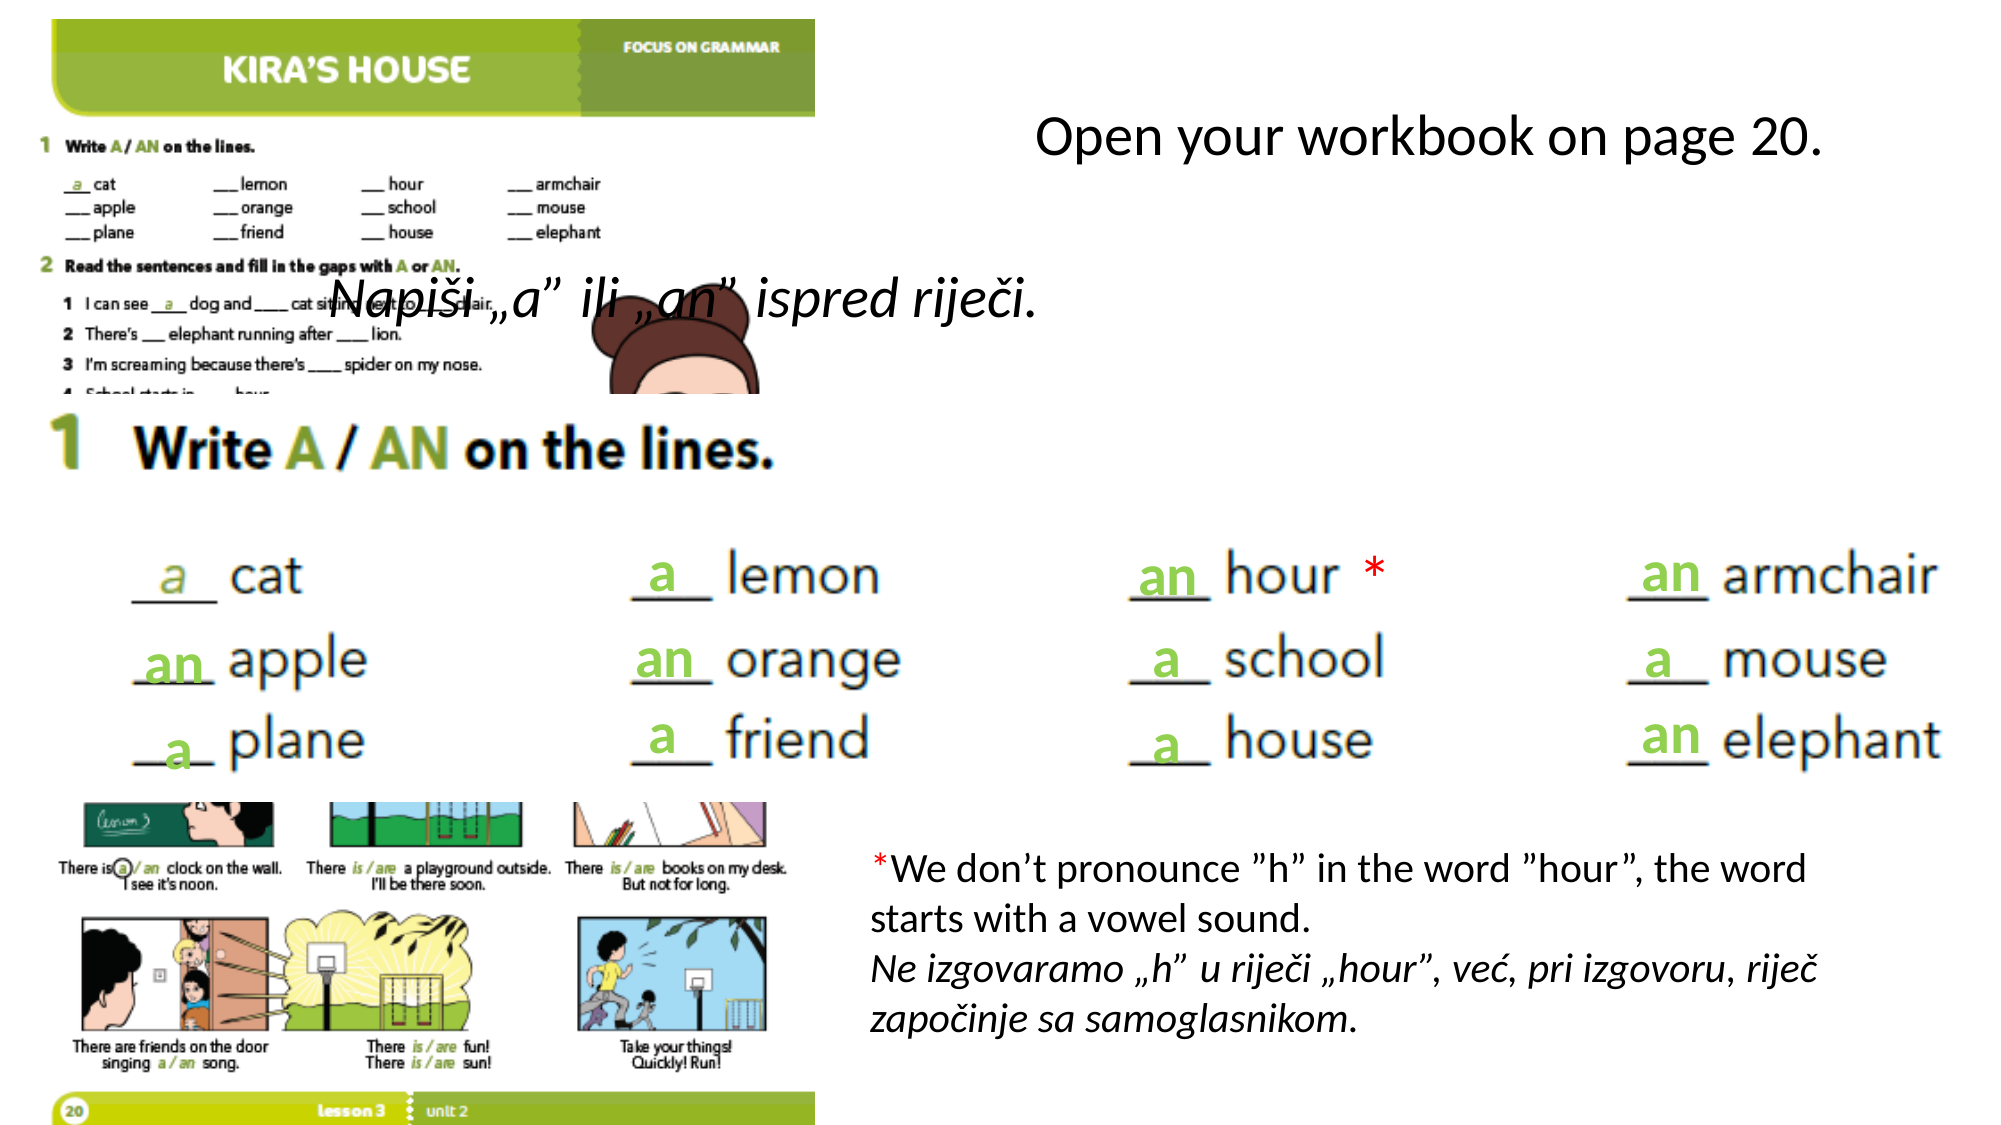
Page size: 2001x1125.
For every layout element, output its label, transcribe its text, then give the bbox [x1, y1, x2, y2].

text_box Open your workbook on page 20. [1020, 89, 1921, 175]
text_box *We don’t pronounce ”h” in the word ”hour”, the word starts with a vowel sound. Ne izgovaramo „h” u riječi „hour”, već, pri izgovoru, riječ započinje sa samoglasnikom. [855, 832, 1921, 1048]
text_box Napiši „a” ili „an” ispred riječi. [815, 251, 1570, 337]
picture [0, 19, 1983, 1125]
